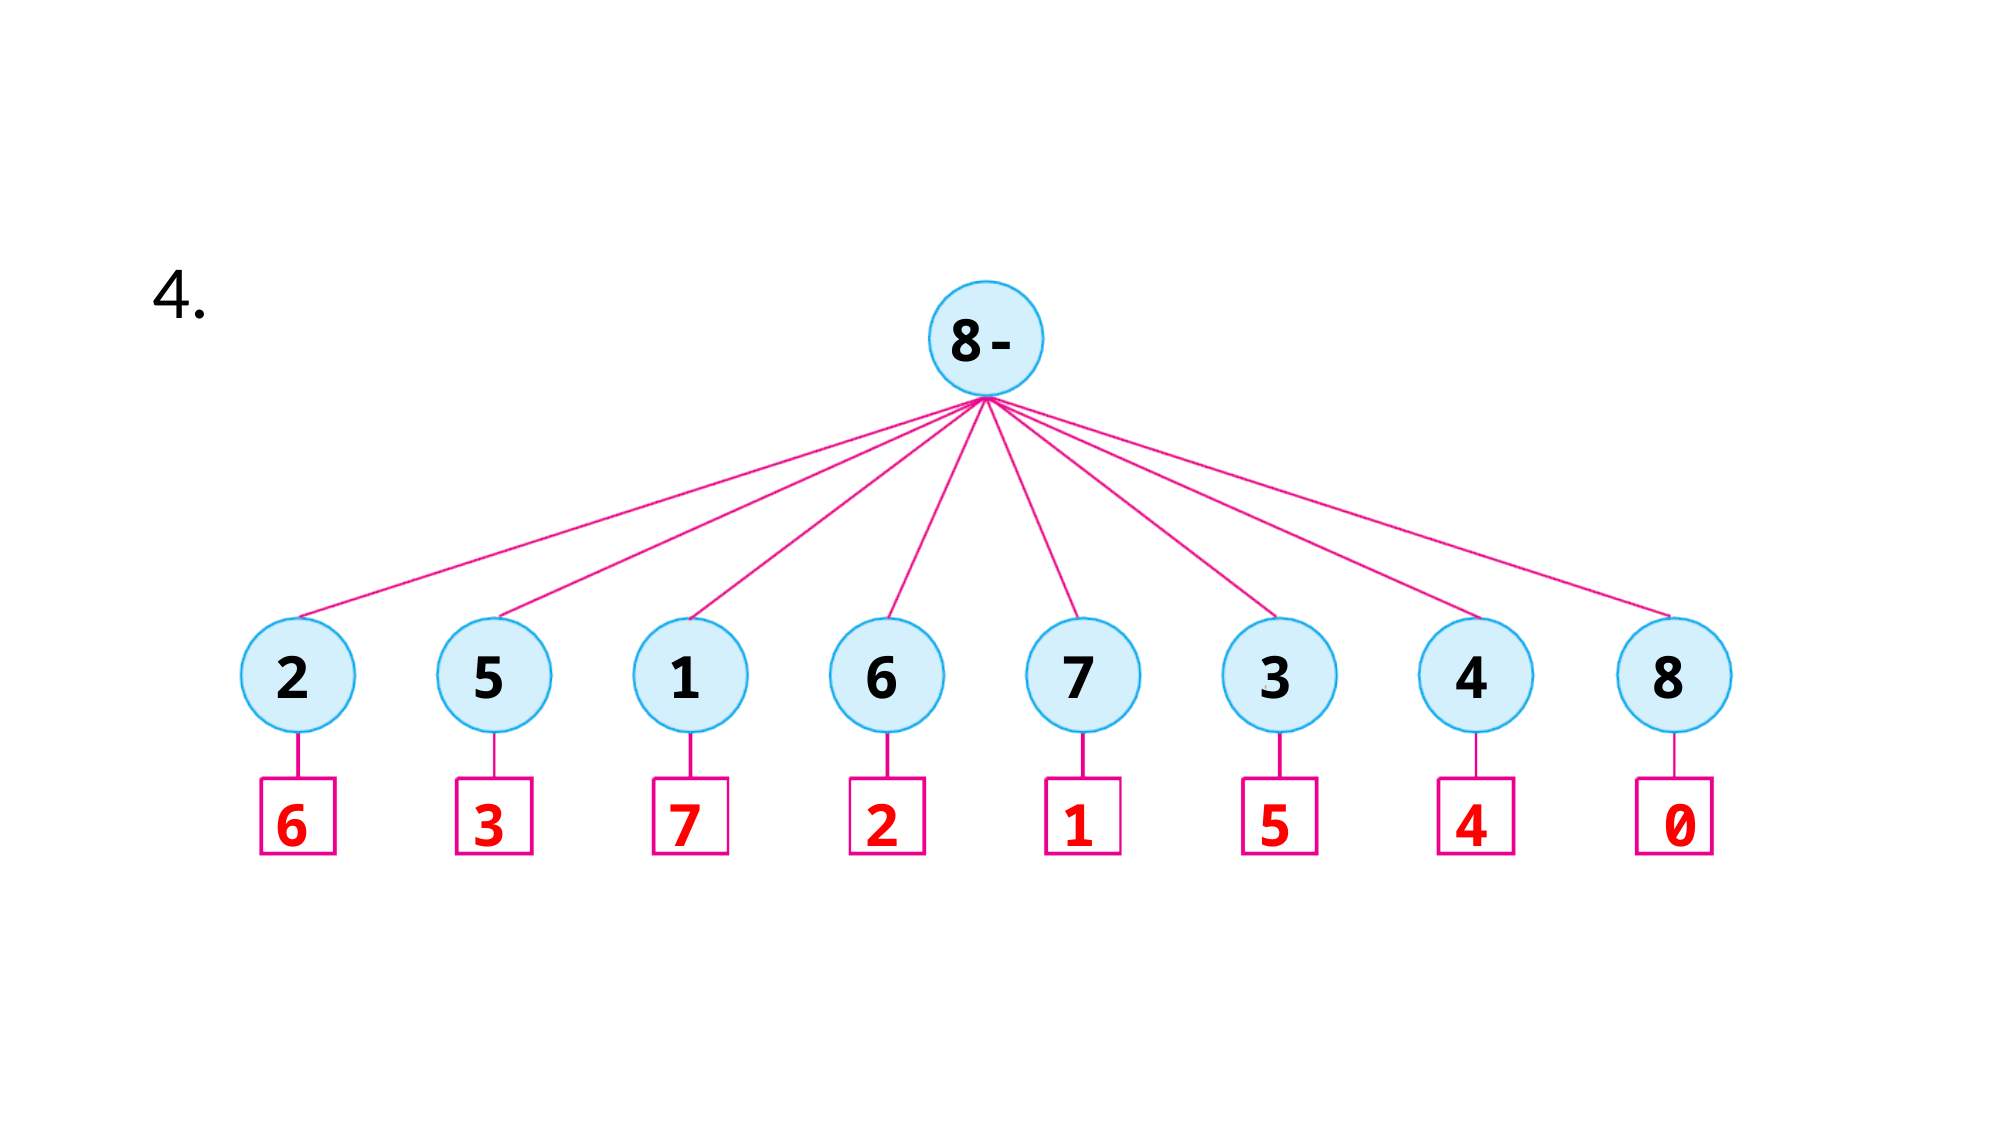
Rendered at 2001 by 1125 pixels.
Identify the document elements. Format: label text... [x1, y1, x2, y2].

picture [231, 264, 1744, 890]
text_box 4. [137, 235, 1071, 341]
